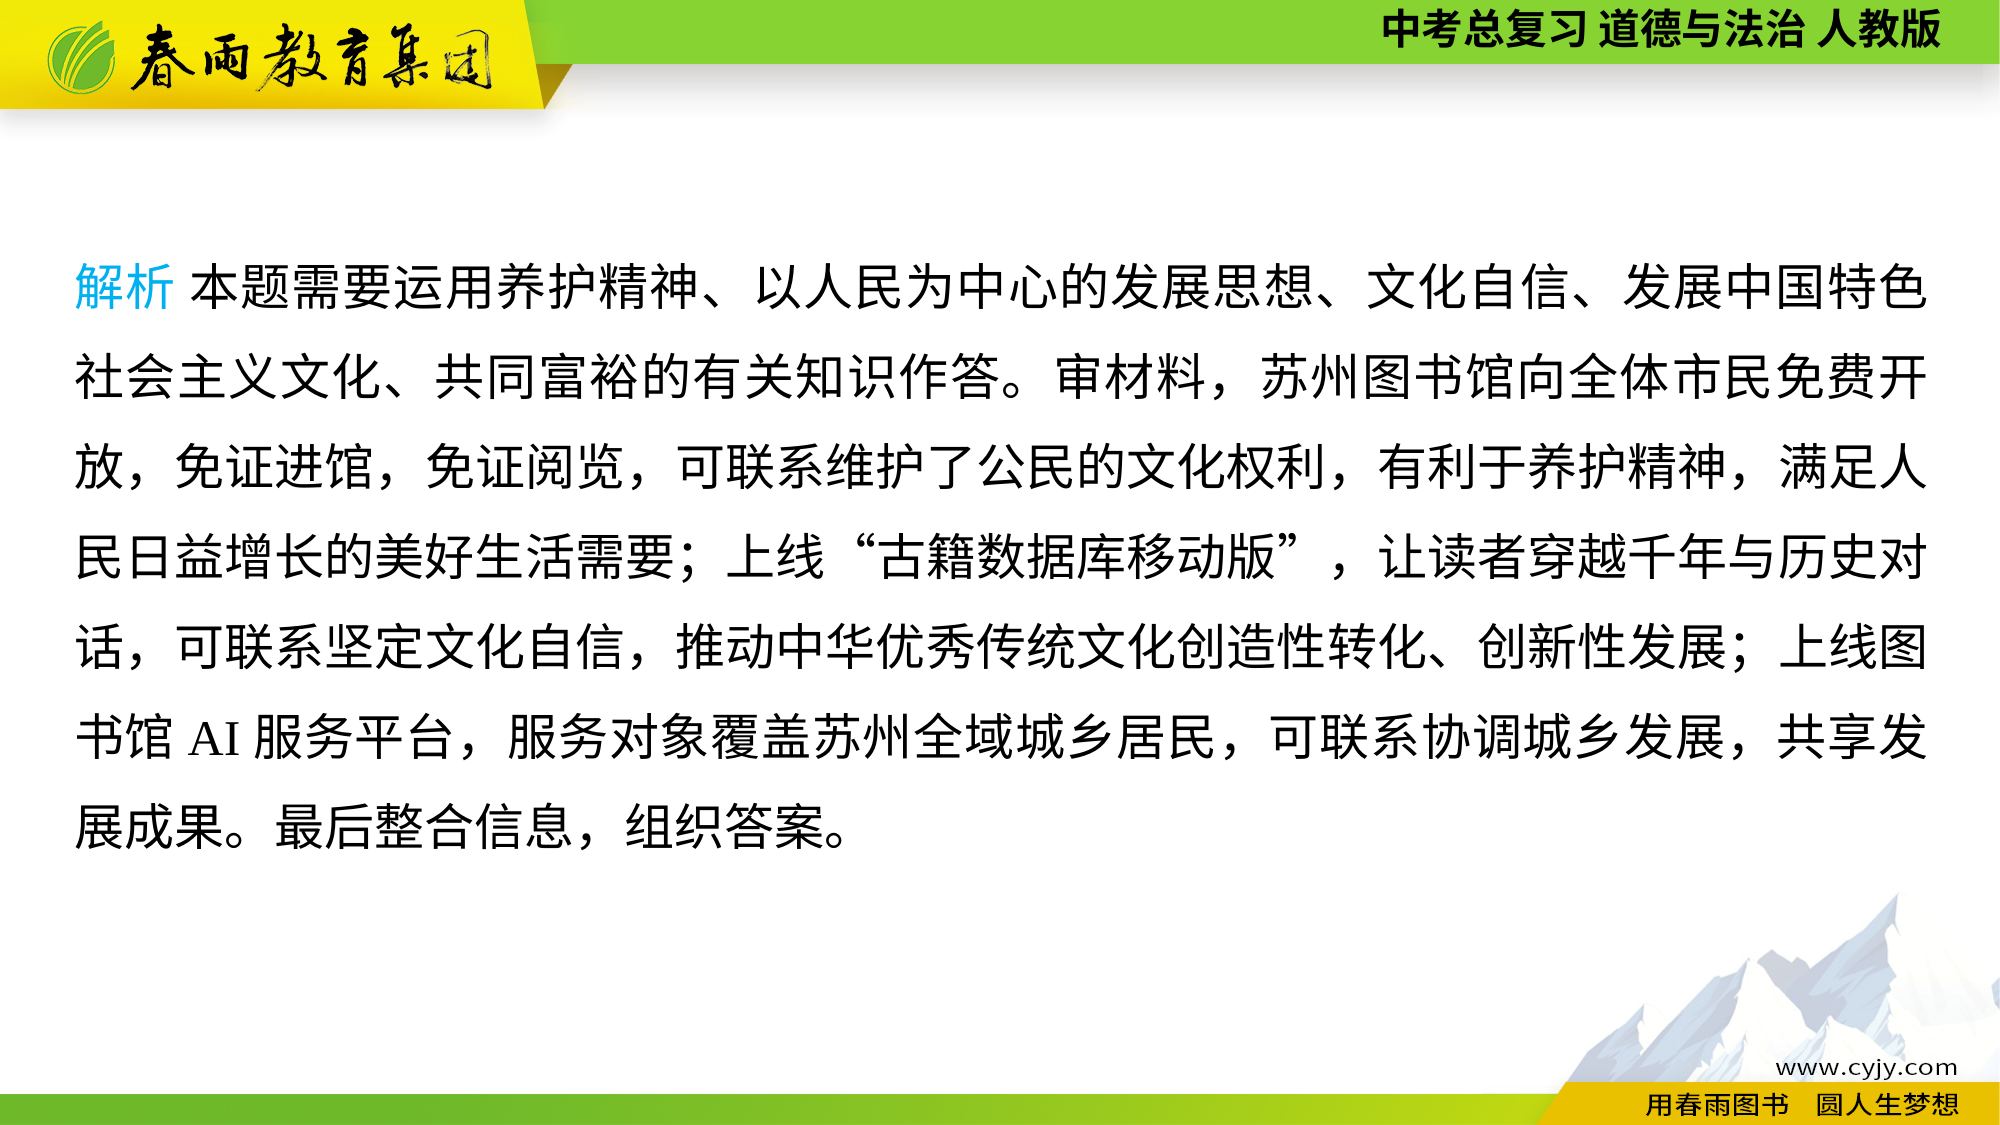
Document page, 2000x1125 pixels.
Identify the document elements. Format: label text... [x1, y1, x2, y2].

list 解析 本题需要运用养护精神、以人民为中心的发展思想、文化自信、发展中国特色社会主义文化、共同富裕的有关知识作答。审材料，苏州图书馆向全体市民免费开放，免证进馆，免证阅览，可联系维护了公民的文化权利，有利于养护精神，满足人民日益增长的美好生活需要；上线“古籍数据库移动版”，让读者穿越千年与历史对话，可联系坚定文化自信，推动中华优秀传统文化创造性转化、创新性发展；上线图书馆AI服务平台，服务对象覆盖苏州全域城乡居民，可联系协调城乡发展，共享发展成果。最后整合信息，组织答案。 [59, 218, 1944, 858]
picture [0, 0, 2000, 1125]
